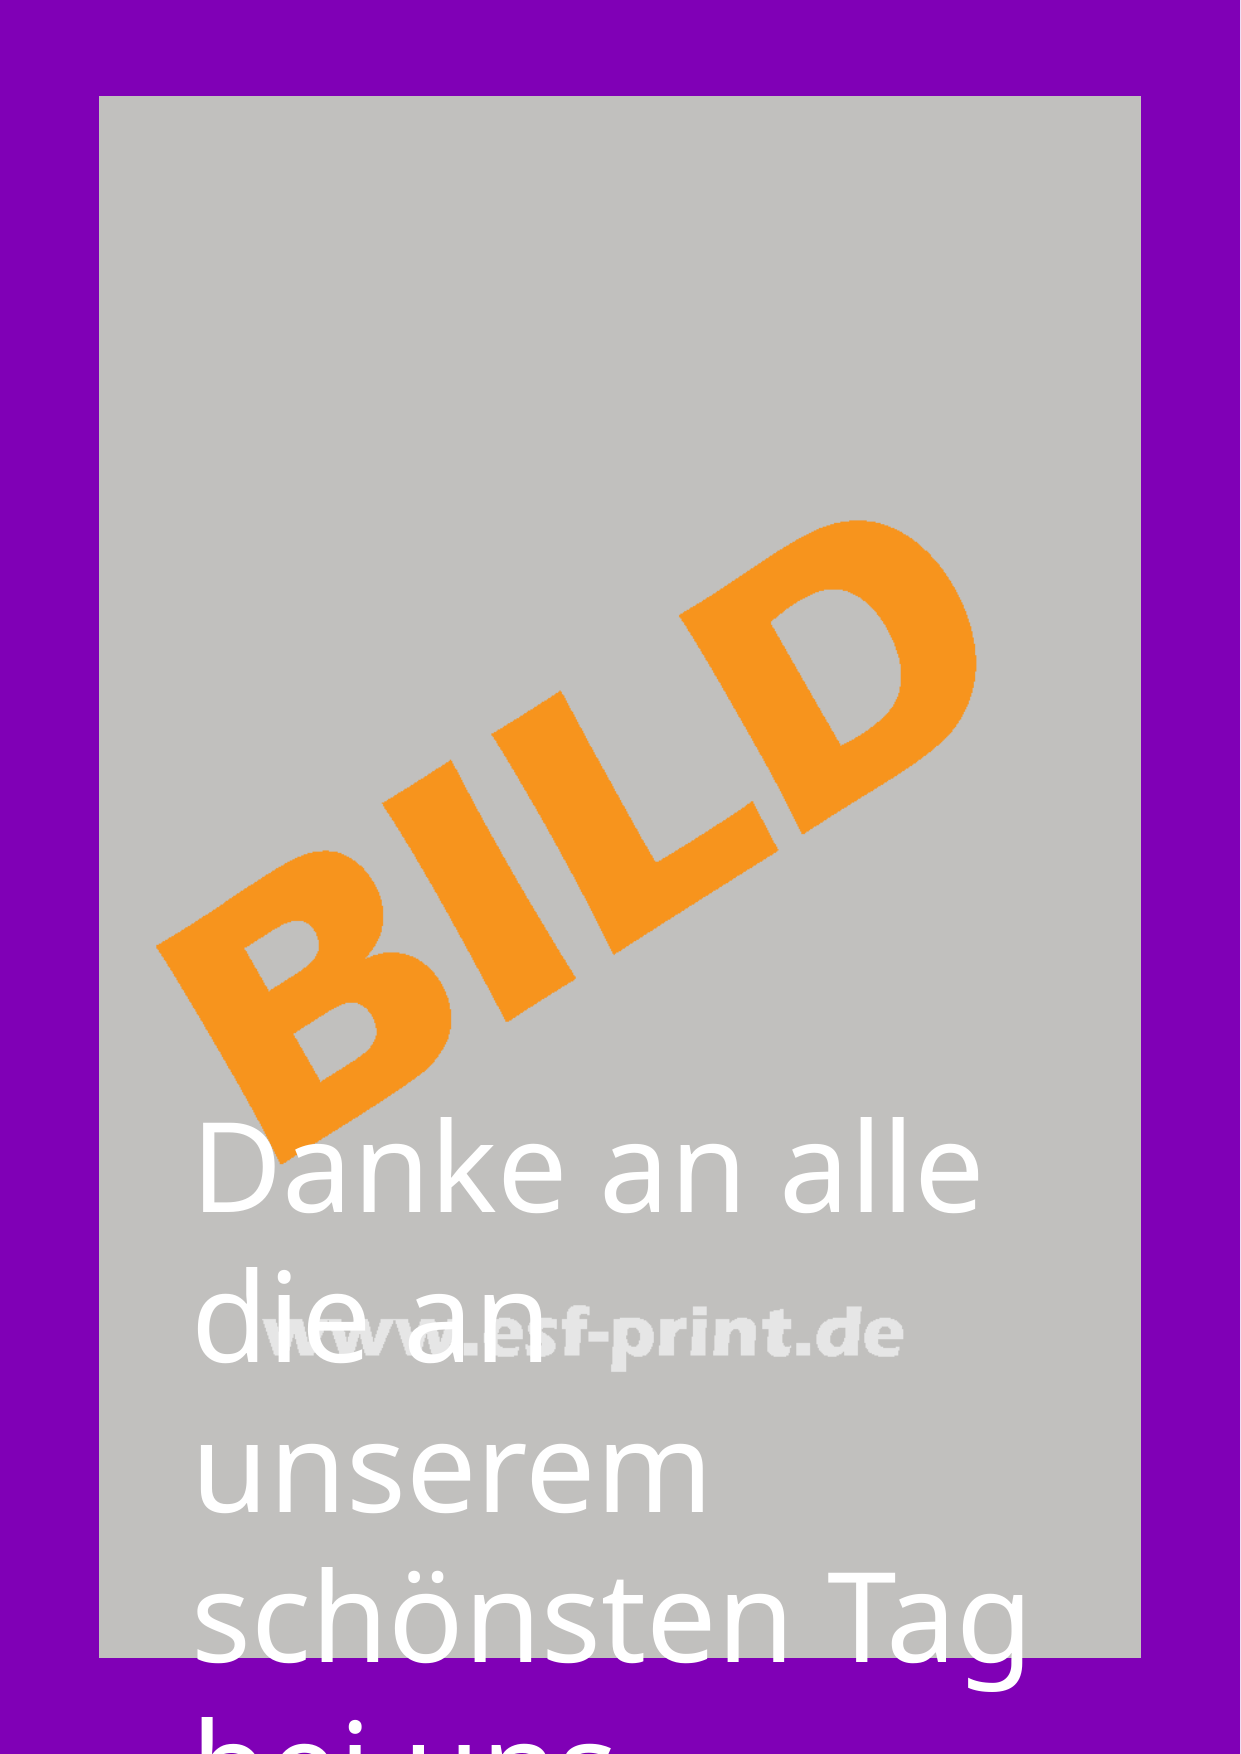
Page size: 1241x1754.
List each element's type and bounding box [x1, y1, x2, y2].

picture [98, 59, 1142, 1658]
text_box [0, 0, 1241, 1754]
